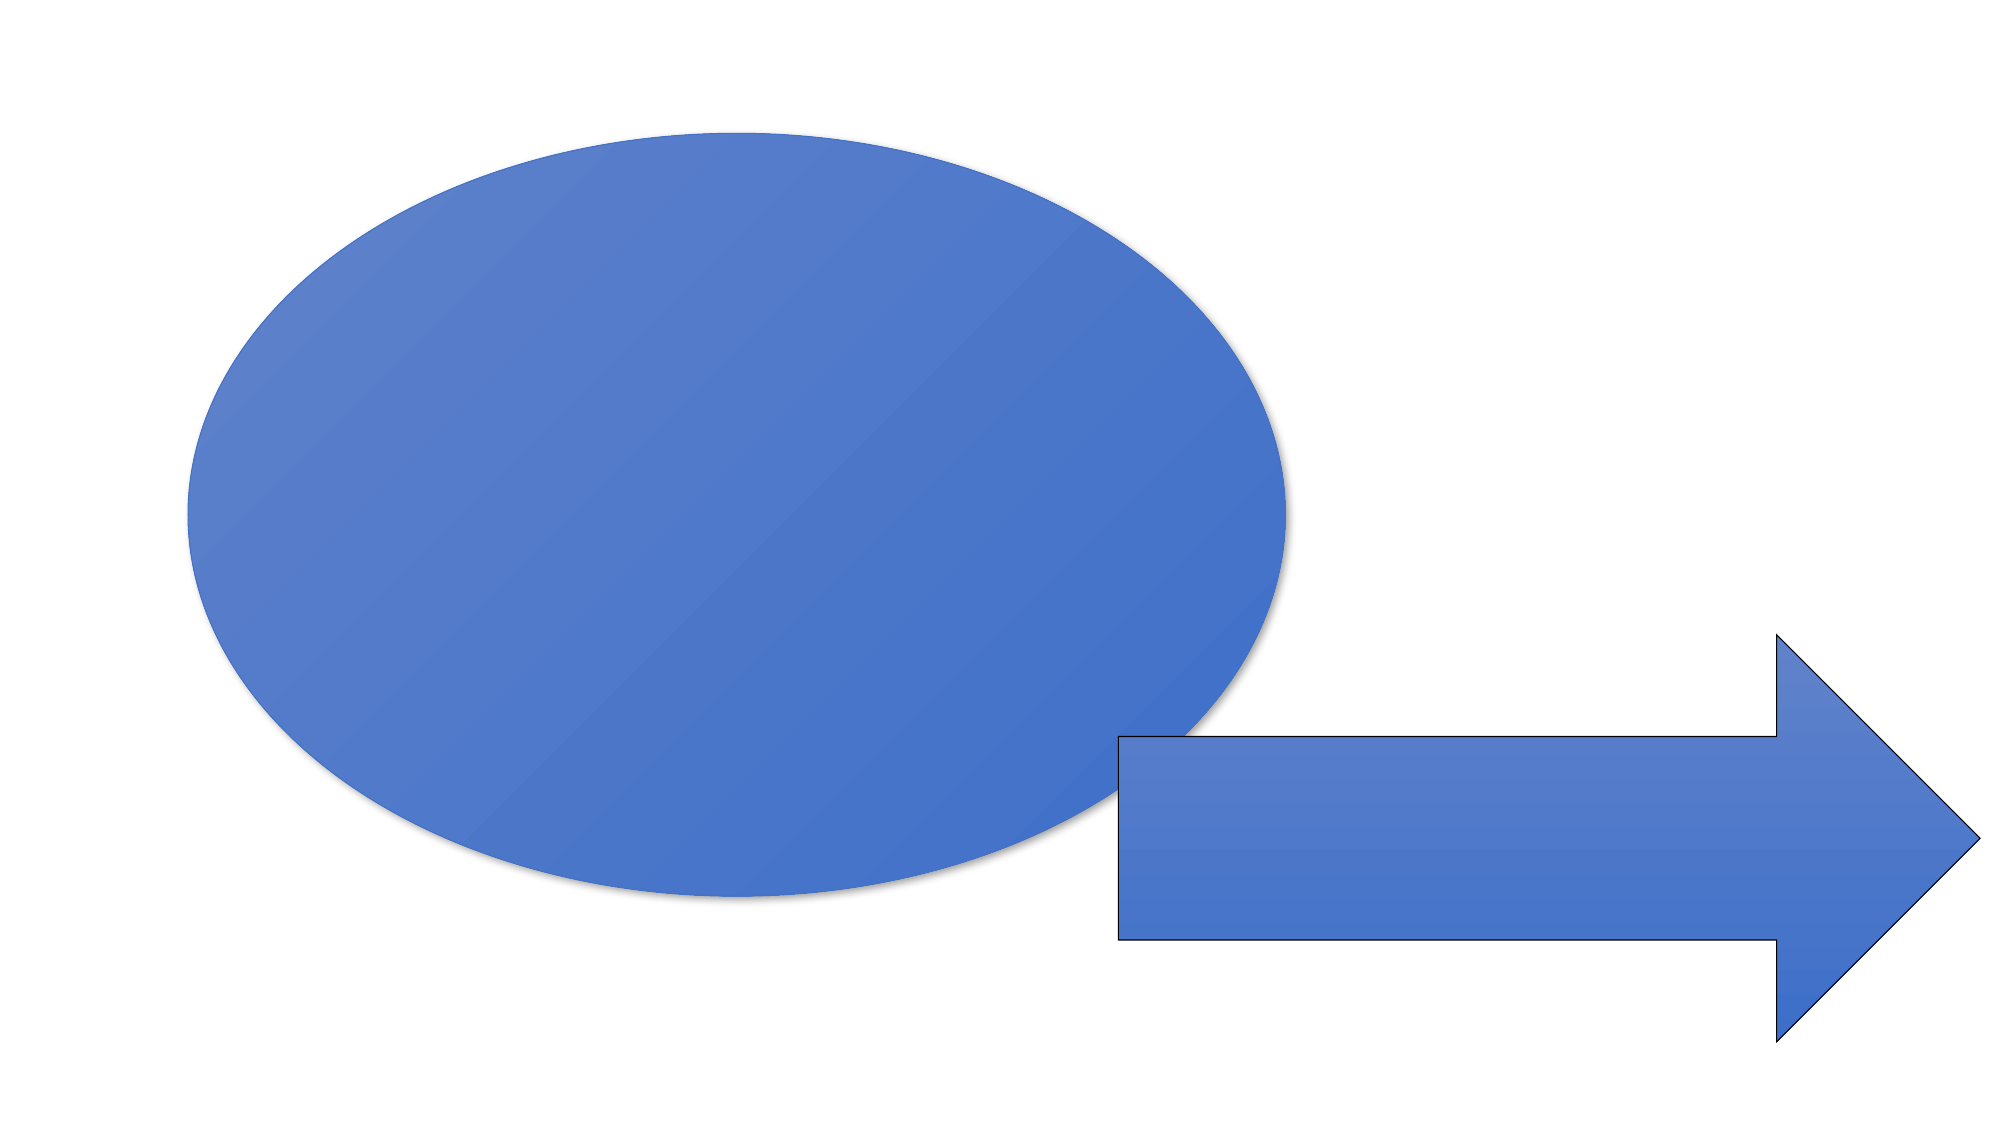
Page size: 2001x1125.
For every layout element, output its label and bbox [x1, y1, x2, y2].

text_box [187, 133, 1980, 1042]
